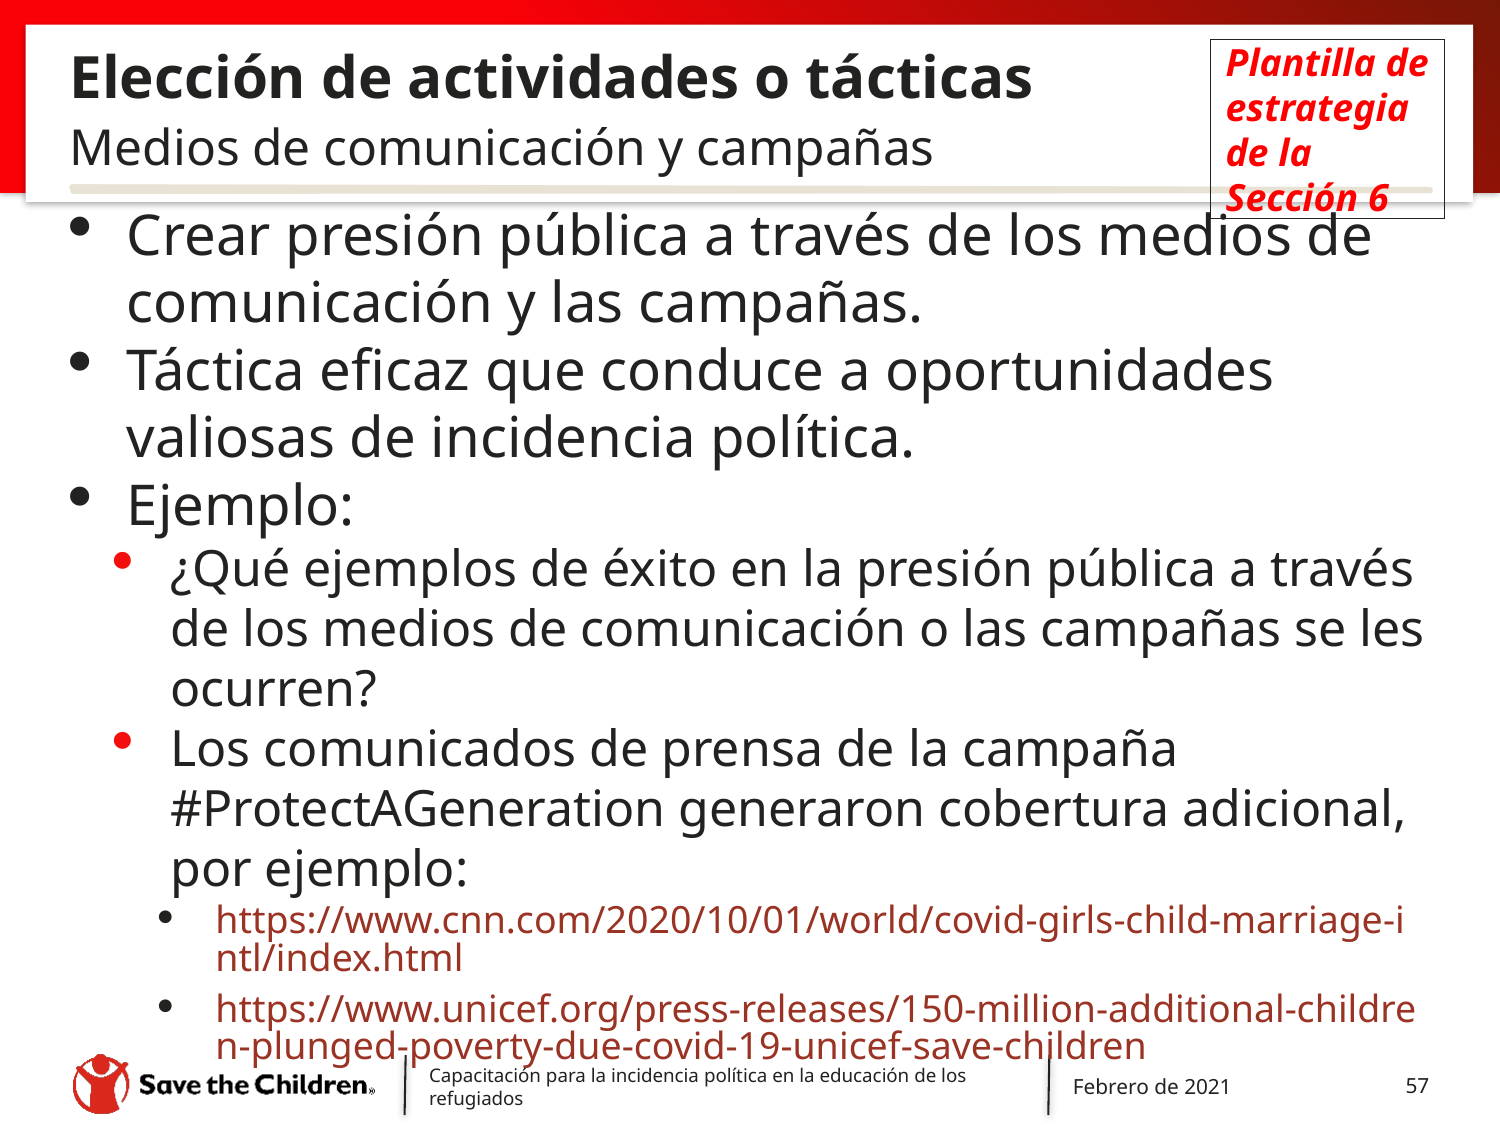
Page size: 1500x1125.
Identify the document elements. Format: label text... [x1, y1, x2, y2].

slide_number Febrero de 2021 [1057, 1056, 1317, 1117]
footer Capacitación para la incidencia política en la educación de los refugiados [414, 1056, 1042, 1117]
picture [69, 184, 1210, 194]
list Crear presión pública a través de los medios de comunicación y las campañas. Táctica eficaz que conduce a oportunidades valiosas de incidencia política. Ejemplo: ¿Qué ejemplos de éxito en la presión pública a través de los medios de comunicación o las campañas se les ocurren? Los comunicados de prensa de la campaña #ProtectAGeneration generaron cobertura adicional, por ejemplo: https://www.cnn.com/2020/10/01/world/covid-girls-child-marriage-intl/index.html https://www.unicef.org/press-releases/150-million-additional-children-plunged-poverty-due-covid-19-unicef-save-children [70, 198, 1428, 972]
slide_number 57 [1317, 1056, 1445, 1117]
text_box Plantilla de estrategia de la Sección 6 [1210, 39, 1445, 219]
picture [62, 1043, 386, 1125]
title Elección de actividades o tácticas [69, 33, 1429, 115]
list Medios de comunicación y campañas [69, 115, 1210, 176]
